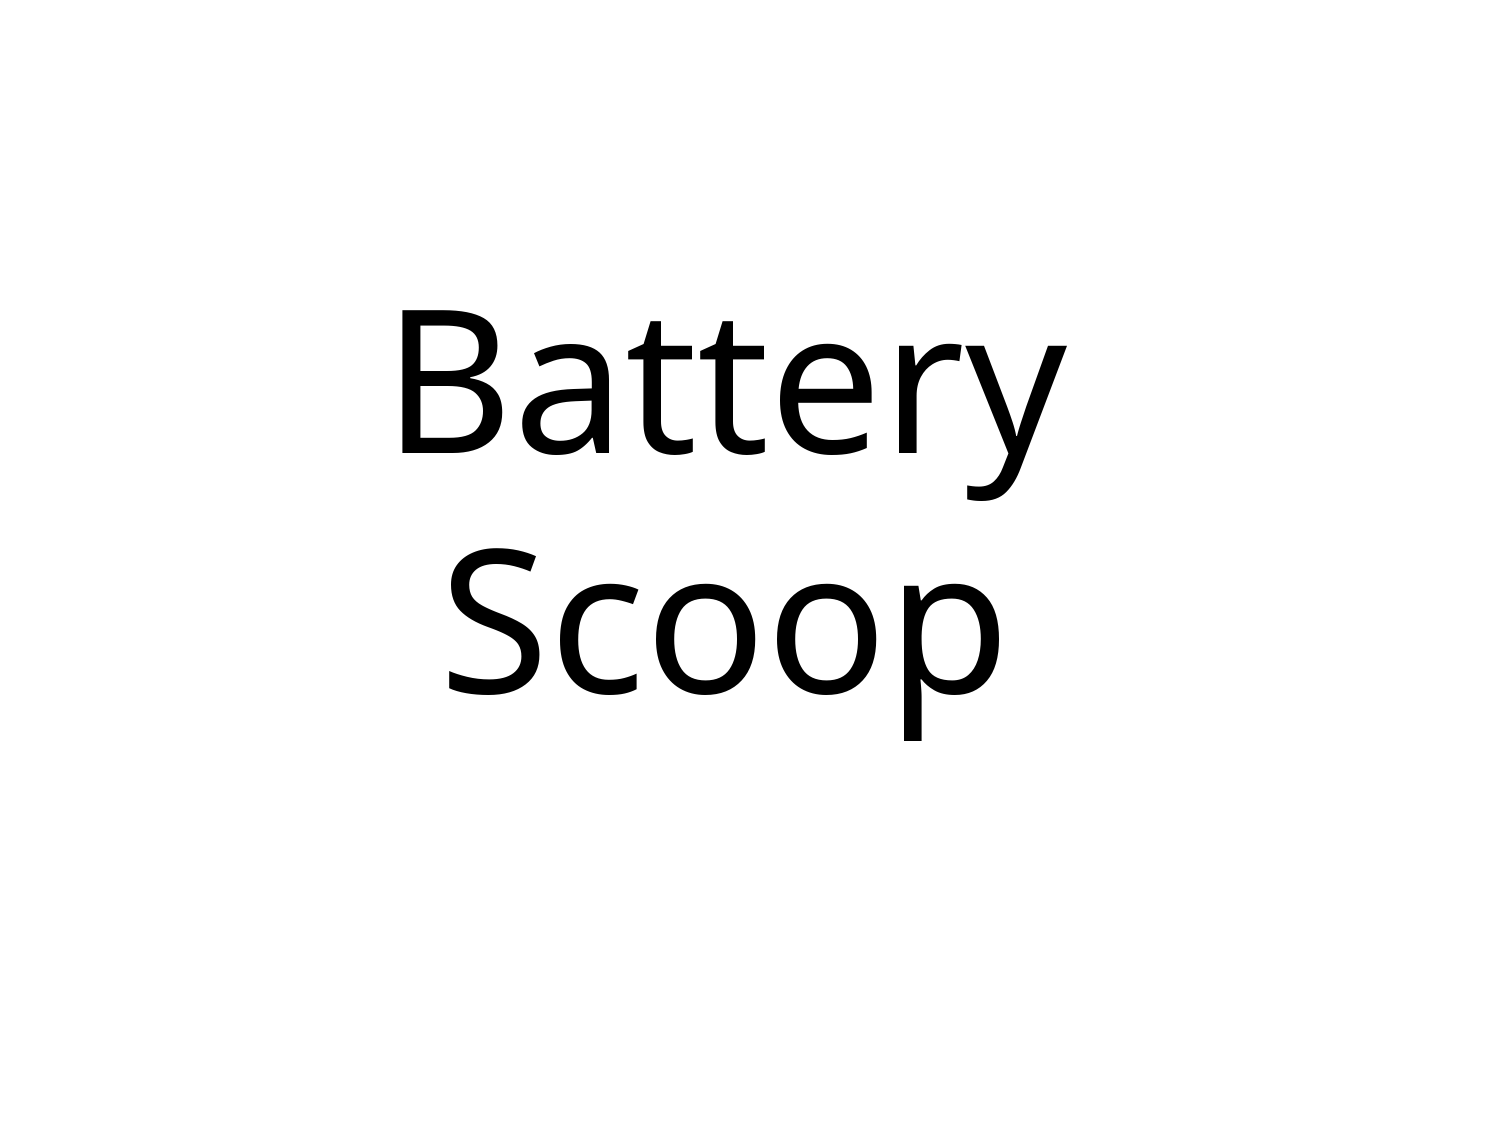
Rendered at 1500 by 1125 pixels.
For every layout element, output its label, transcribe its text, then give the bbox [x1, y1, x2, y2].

title Battery Scoop [50, 399, 1400, 588]
